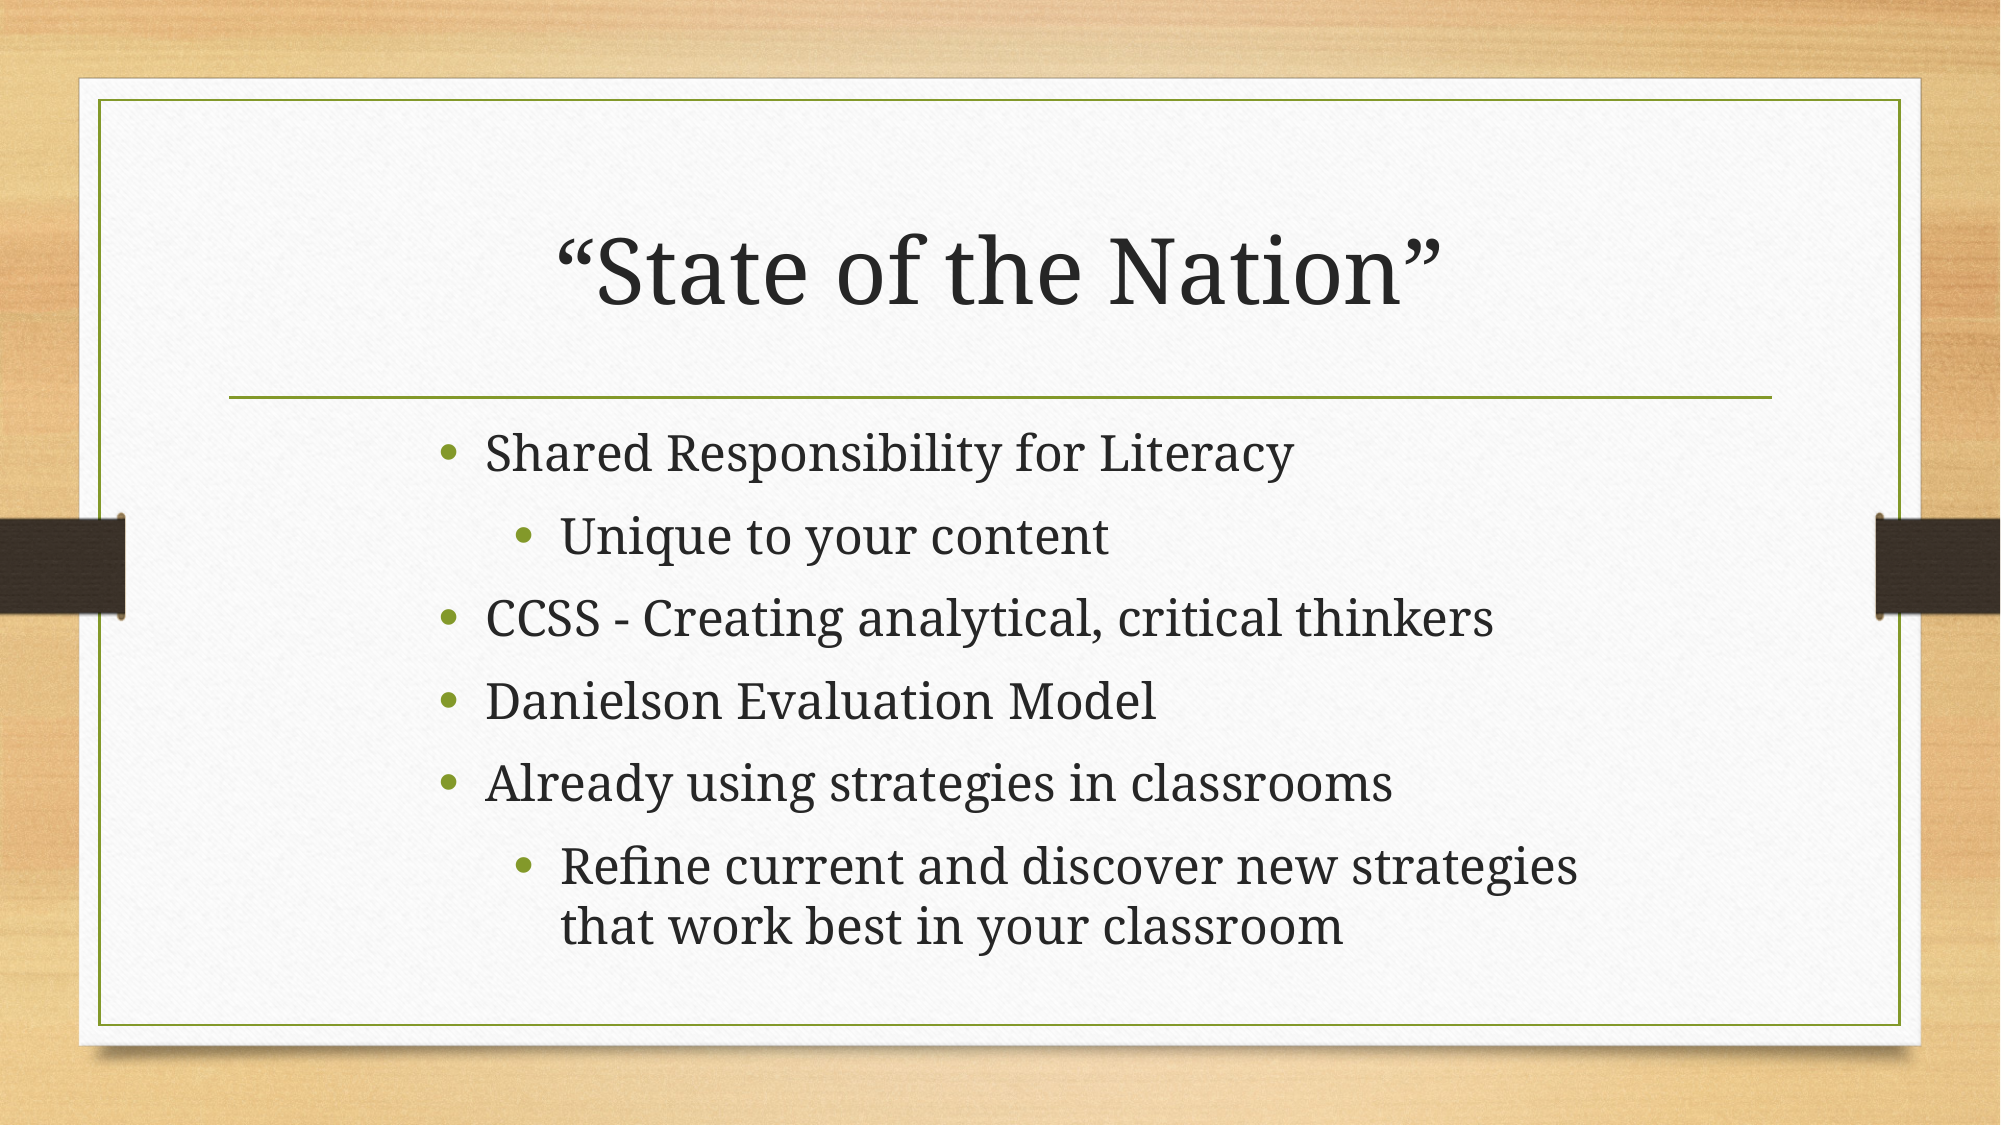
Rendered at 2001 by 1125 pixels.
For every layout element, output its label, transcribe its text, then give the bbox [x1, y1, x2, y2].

list Shared Responsibility for Literacy Unique to your content CCSS - Creating analytical, critical thinkers Danielson Evaluation Model Already using strategies in classrooms Refine current and discover new strategies that work best in your classroom [423, 414, 1699, 1125]
title “State of the Nation” [212, 161, 1788, 375]
picture [0, 0, 2001, 1125]
